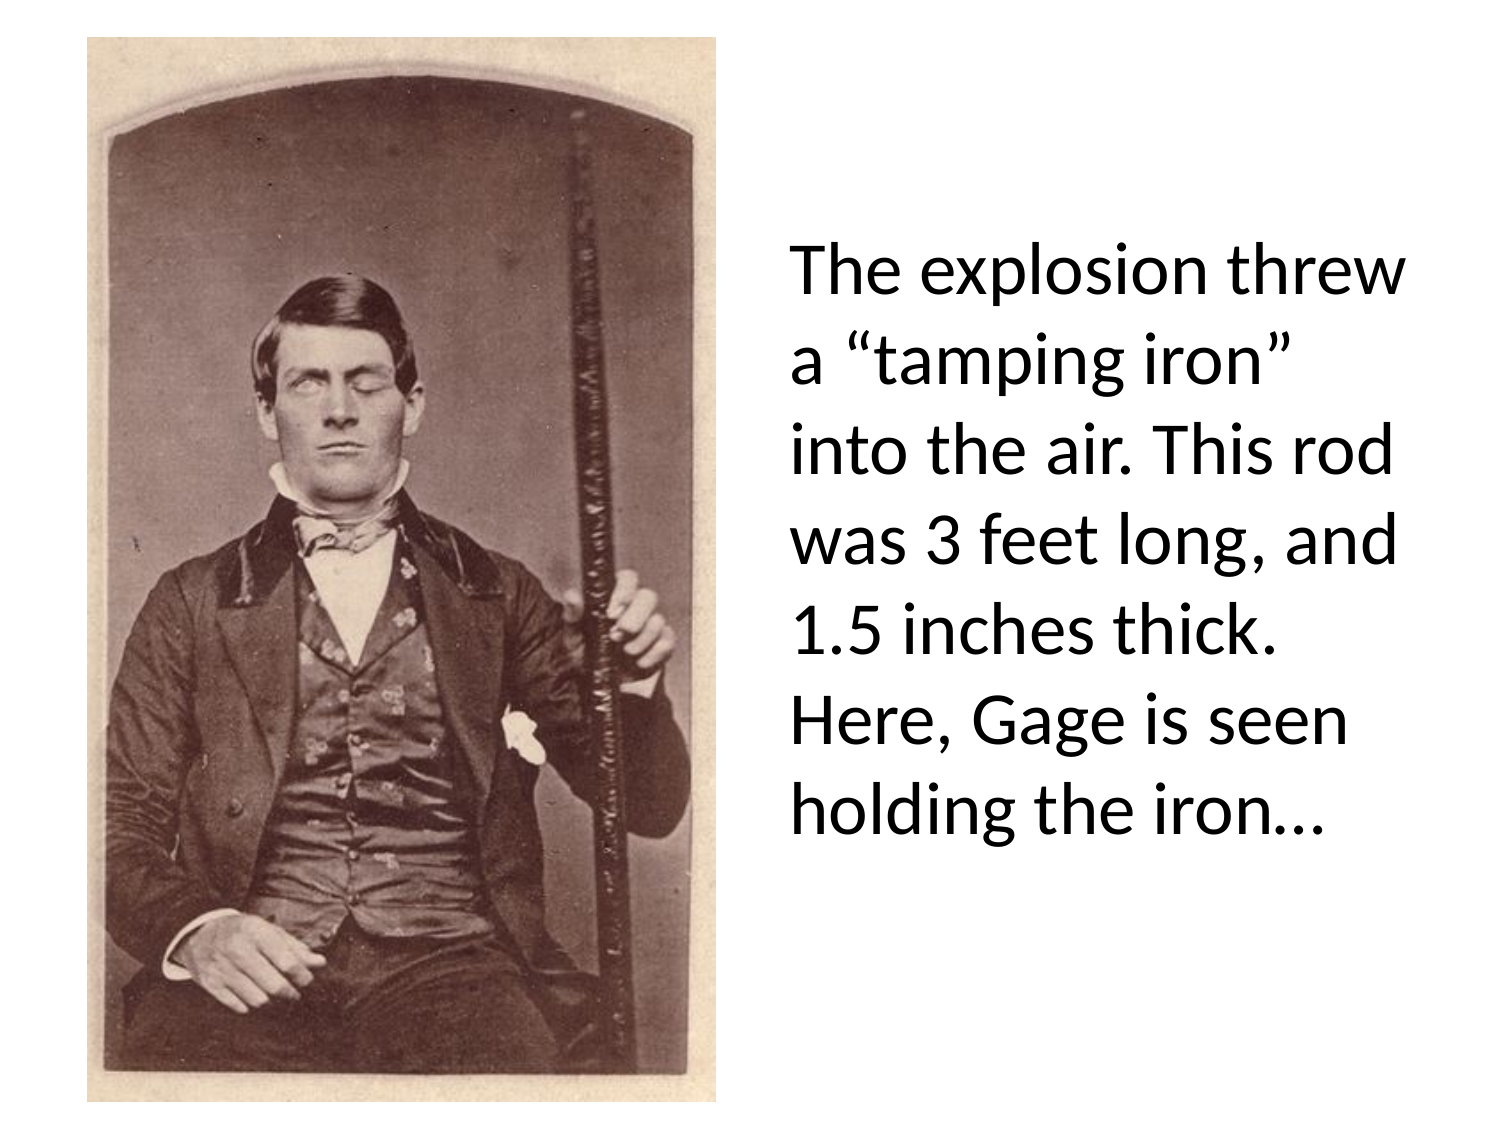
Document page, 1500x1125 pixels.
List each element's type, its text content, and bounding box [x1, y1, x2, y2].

picture [87, 37, 716, 1103]
text_box The explosion threw a “tamping iron” into the air. This rod was 3 feet long, and 1.5 inches thick. Here, Gage is seen holding the iron… [774, 212, 1438, 858]
